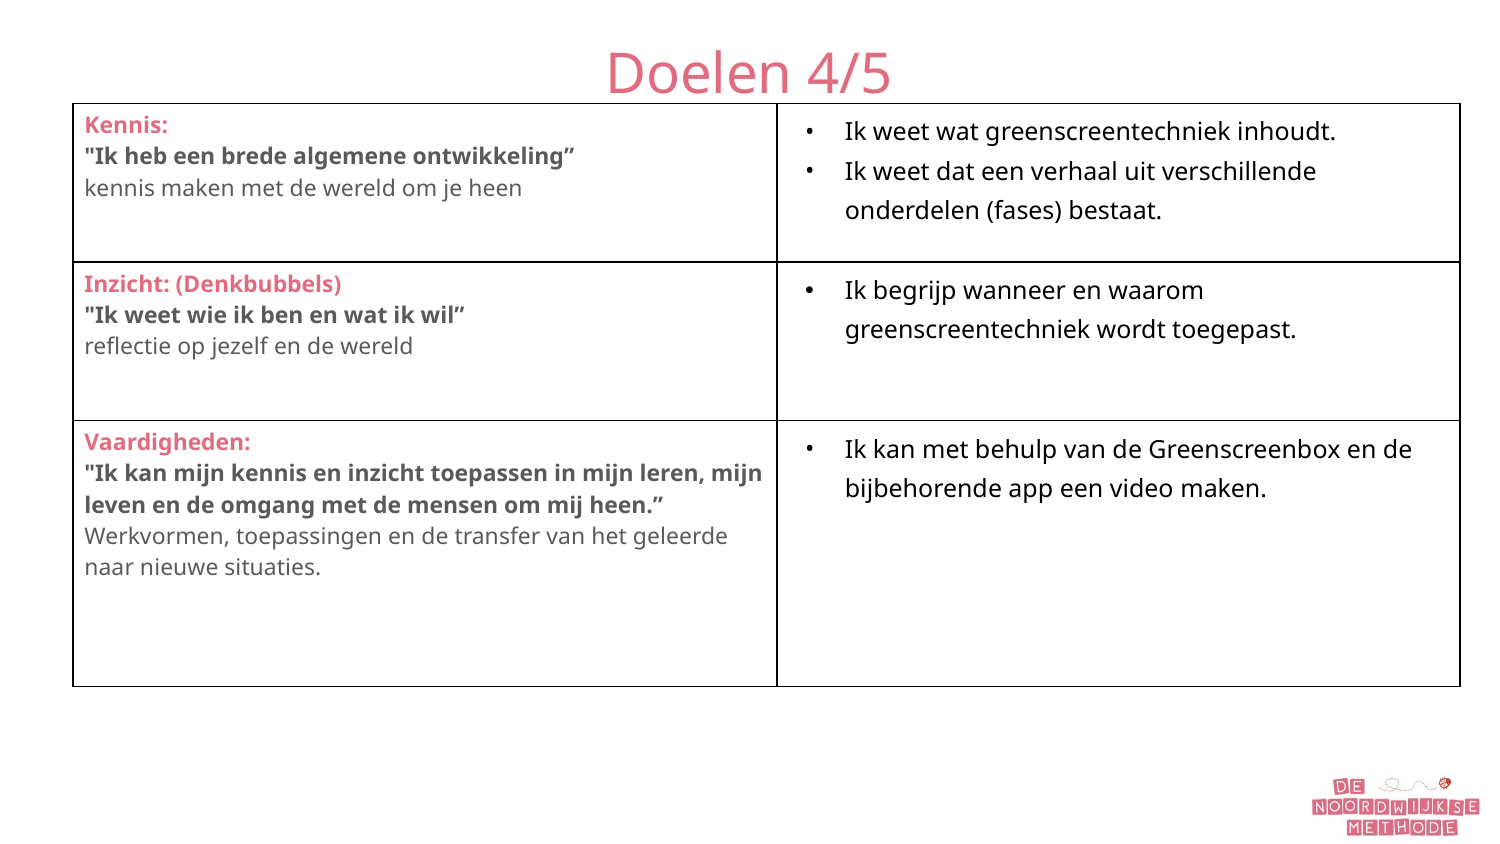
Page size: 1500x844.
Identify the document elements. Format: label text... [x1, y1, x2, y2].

table_header Kennis: "Ik heb een brede algemene ontwikkeling” kennis maken met de wereld om je heen [74, 104, 776, 261]
table_header Ik weet wat greenscreentechniek inhoudt. Ik weet dat een verhaal uit verschillende onderdelen (fases) bestaat. [778, 104, 1459, 261]
picture [1307, 773, 1484, 839]
text_box Doelen 4/5 [14, 31, 1484, 178]
table_cell Ik begrijp wanneer en waarom greenscreentechniek wordt toegepast. [778, 263, 1459, 420]
subtitle [942, 319, 1500, 844]
table_cell Ik kan met behulp van de Greenscreenbox en de bijbehorende app een video maken. [778, 421, 1459, 686]
table_cell Inzicht: (Denkbubbels) "Ik weet wie ik ben en wat ik wil” reflectie op jezelf en de wereld [74, 263, 776, 420]
table_cell Vaardigheden: "Ik kan mijn kennis en inzicht toepassen in mijn leren, mijn leven en de omgang met de mensen om mij heen.” Werkvormen, toepassingen en de transfer van het geleerde naar nieuwe situaties. [74, 421, 776, 686]
